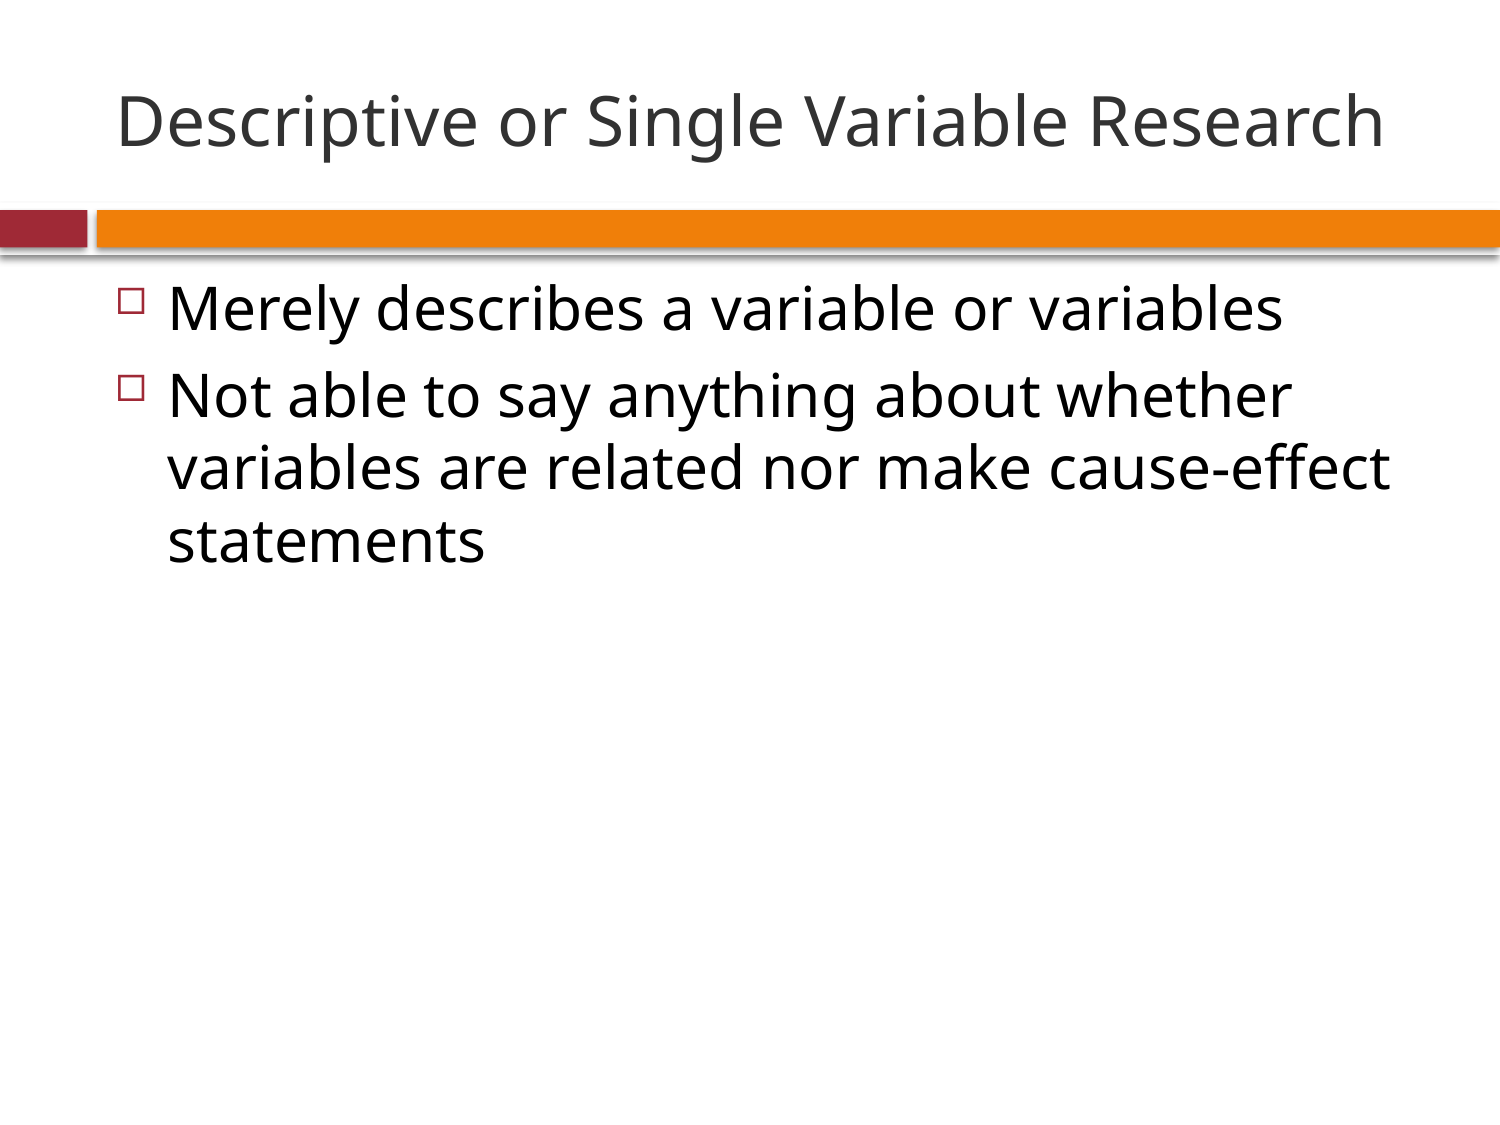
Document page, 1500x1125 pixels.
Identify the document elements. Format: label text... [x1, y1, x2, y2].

title Descriptive or Single Variable Research [100, 37, 1438, 200]
list Merely describes a variable or variables Not able to say anything about whether variables are related nor make cause-effect statements [100, 262, 1438, 1000]
